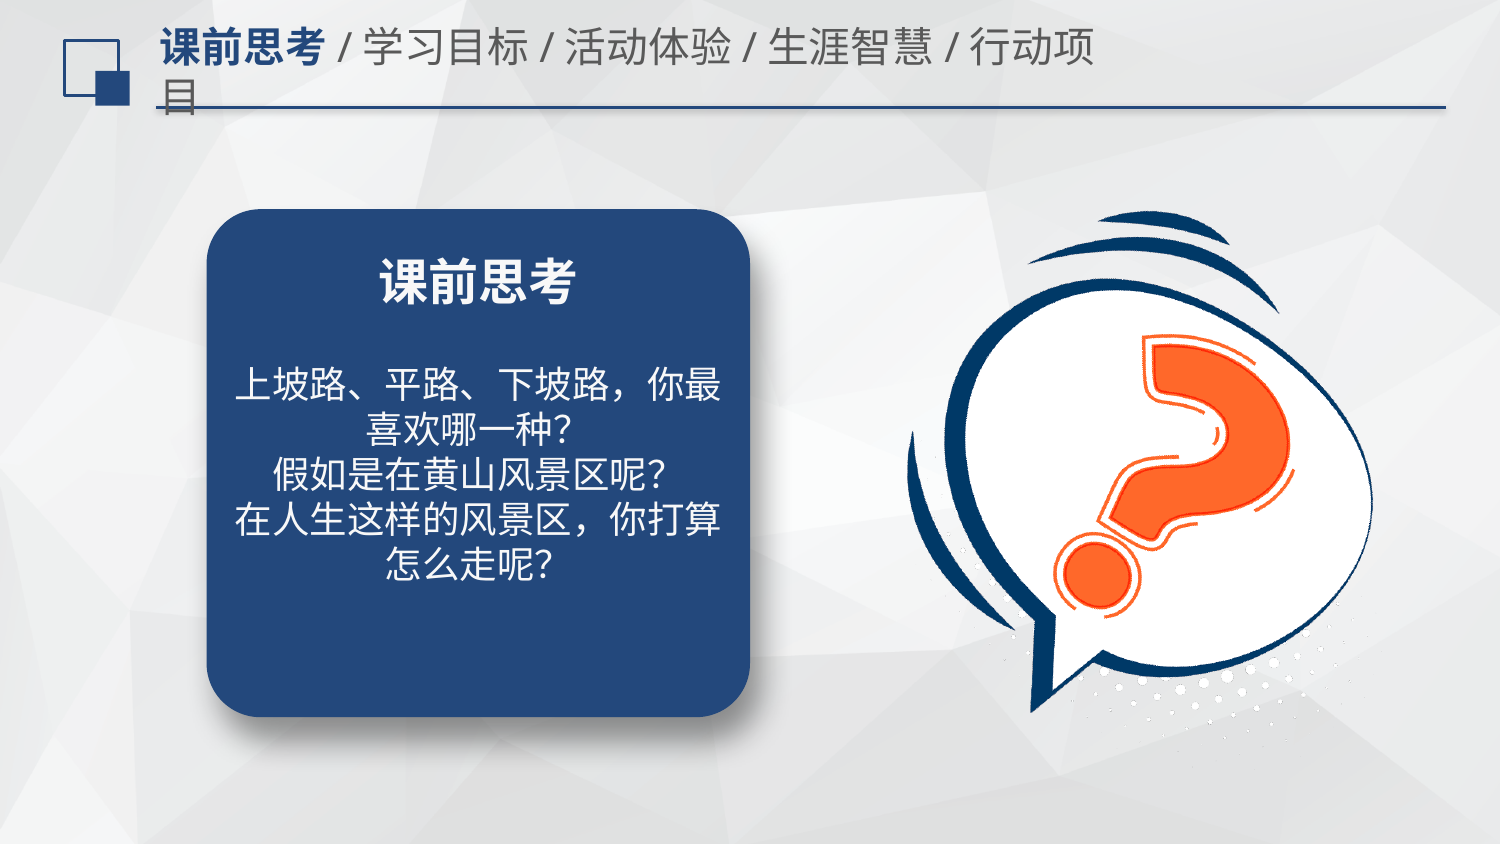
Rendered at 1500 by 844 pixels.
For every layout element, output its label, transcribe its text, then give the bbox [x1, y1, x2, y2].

text_box [206, 209, 751, 697]
picture [0, 0, 1500, 844]
title 课前思考/学习目标/活动体验/生涯智慧/行动项目 [148, 43, 1070, 99]
text_box 课前思考 上坡路、平路、下坡路，你最喜欢哪一种？ 假如是在黄山风景区呢？ 在人生这样的风景区，你打算怎么走呢？ [218, 243, 739, 836]
